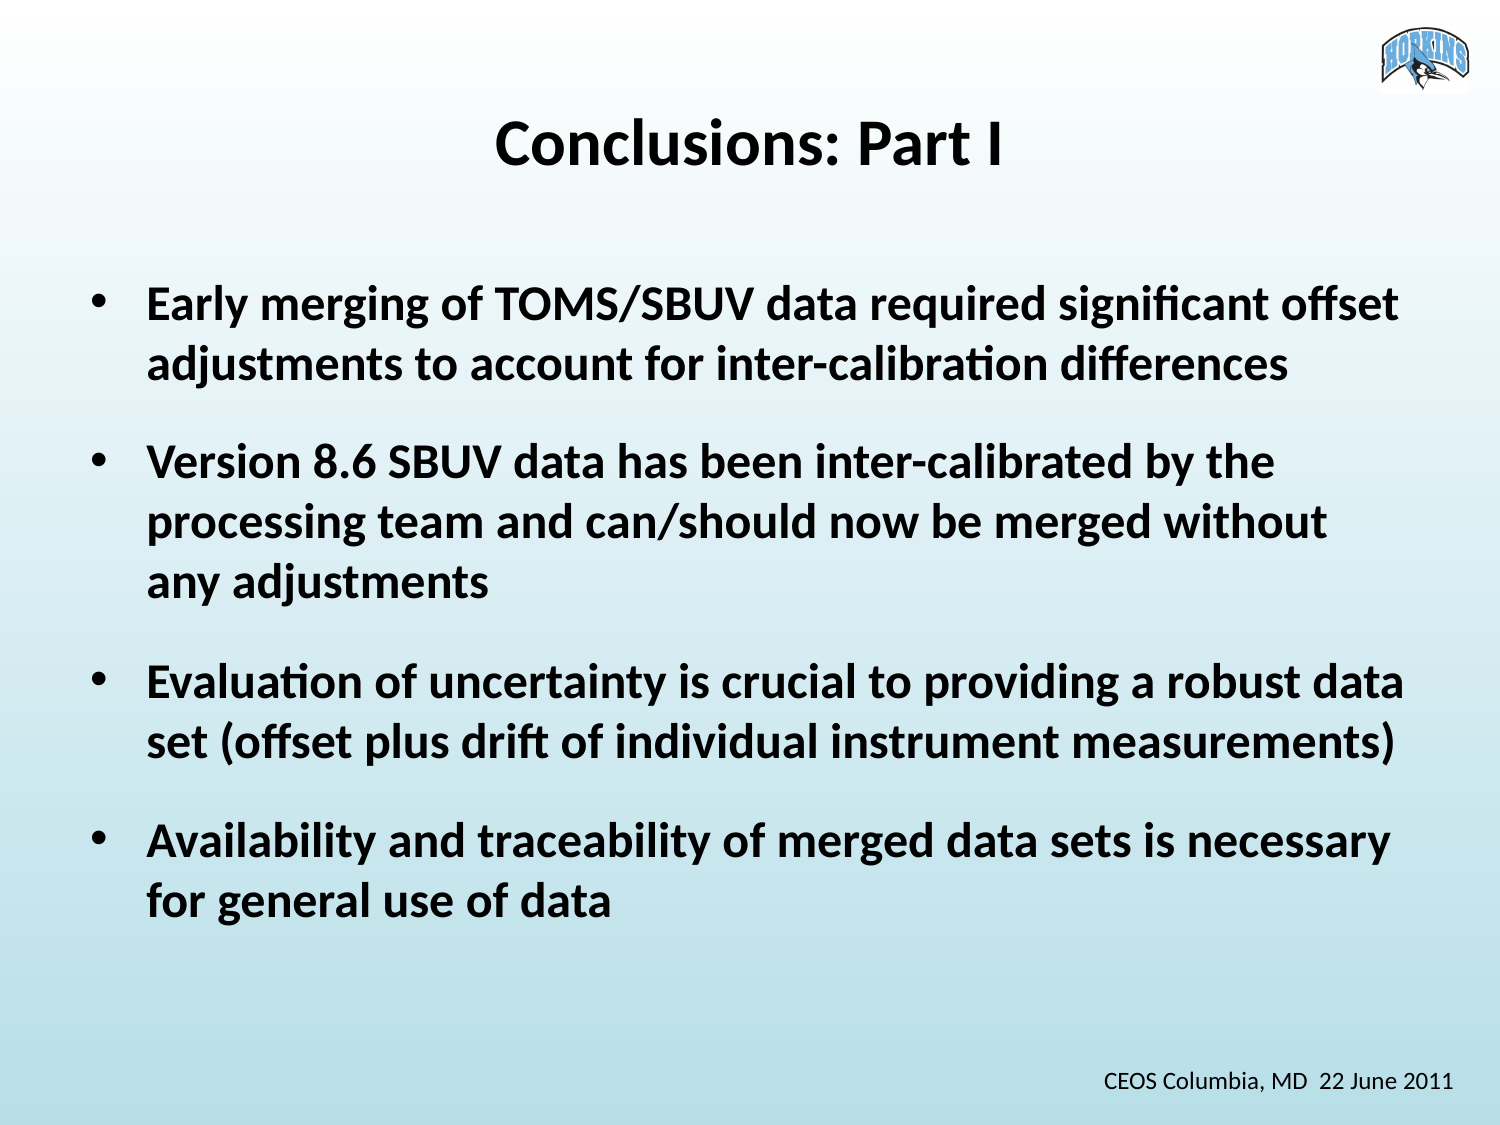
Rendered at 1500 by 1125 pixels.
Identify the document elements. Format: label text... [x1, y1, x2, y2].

list Early merging of TOMS/SBUV data required significant offset adjustments to account for inter-calibration differences Version 8.6 SBUV data has been inter-calibrated by the processing team and can/should now be merged without any adjustments Evaluation of uncertainty is crucial to providing a robust data set (offset plus drift of individual instrument measurements) Availability and traceability of merged data sets is necessary for general use of data [75, 262, 1425, 1005]
title Conclusions: Part I [75, 45, 1425, 233]
picture [1379, 25, 1471, 94]
